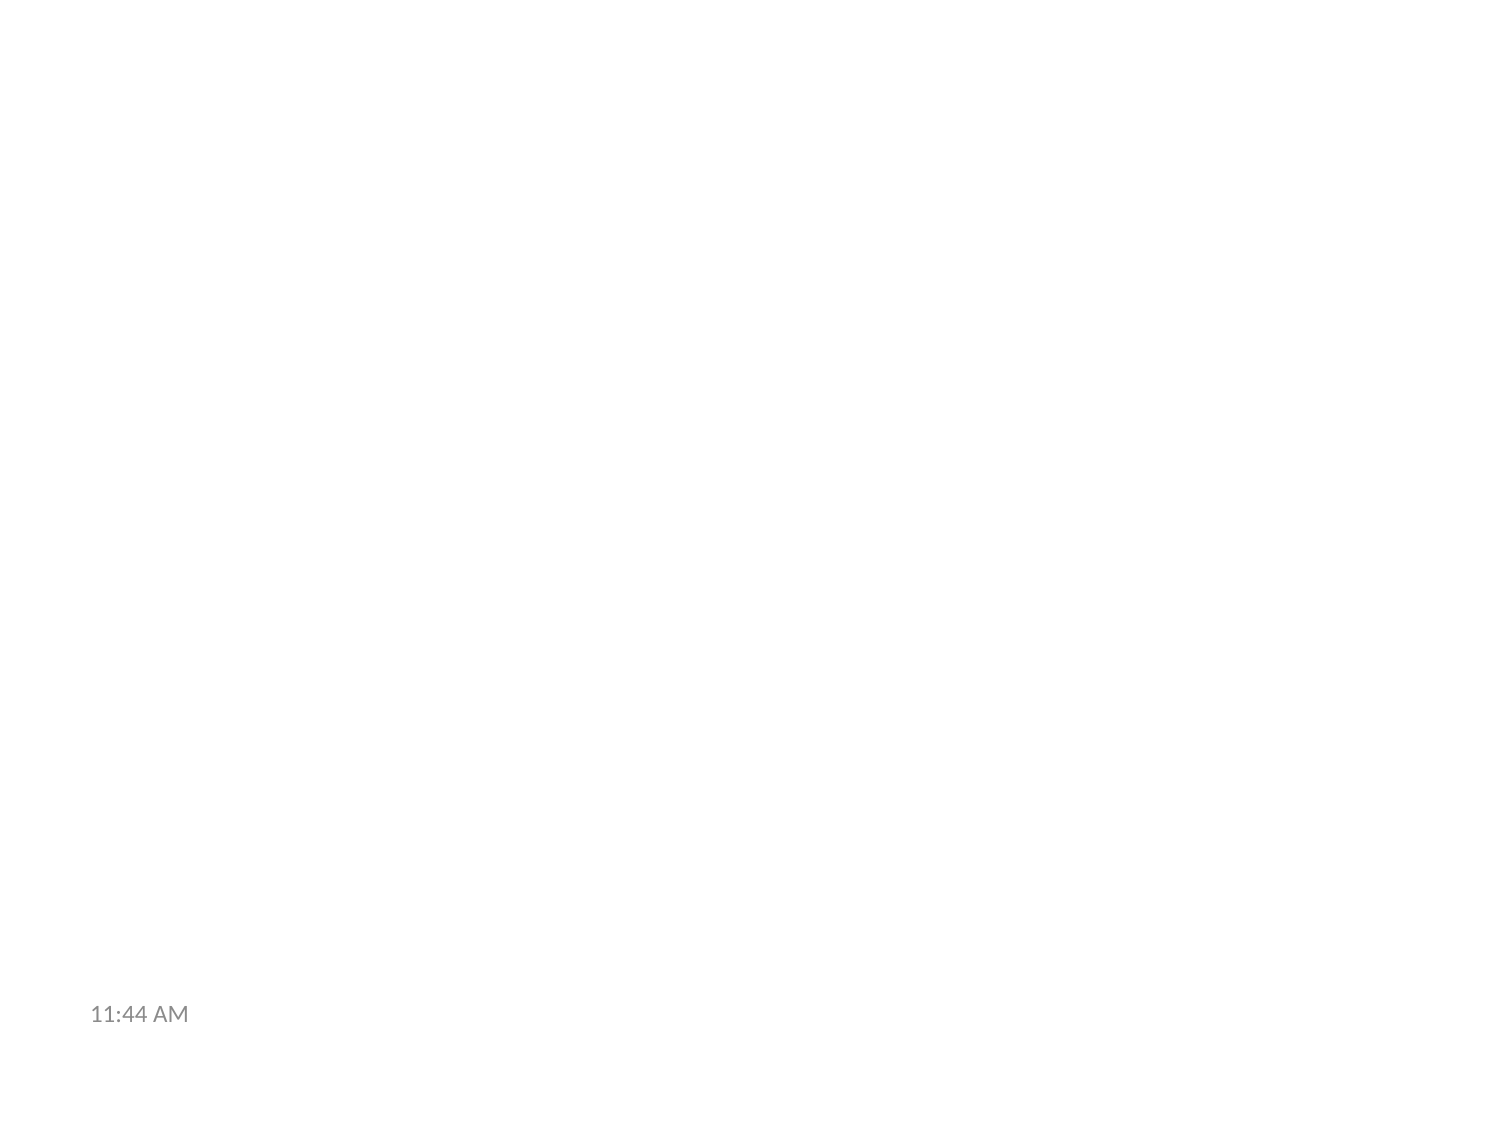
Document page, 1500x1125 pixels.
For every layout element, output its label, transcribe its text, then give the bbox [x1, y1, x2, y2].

text_box 3:35 PM [75, 982, 425, 1043]
